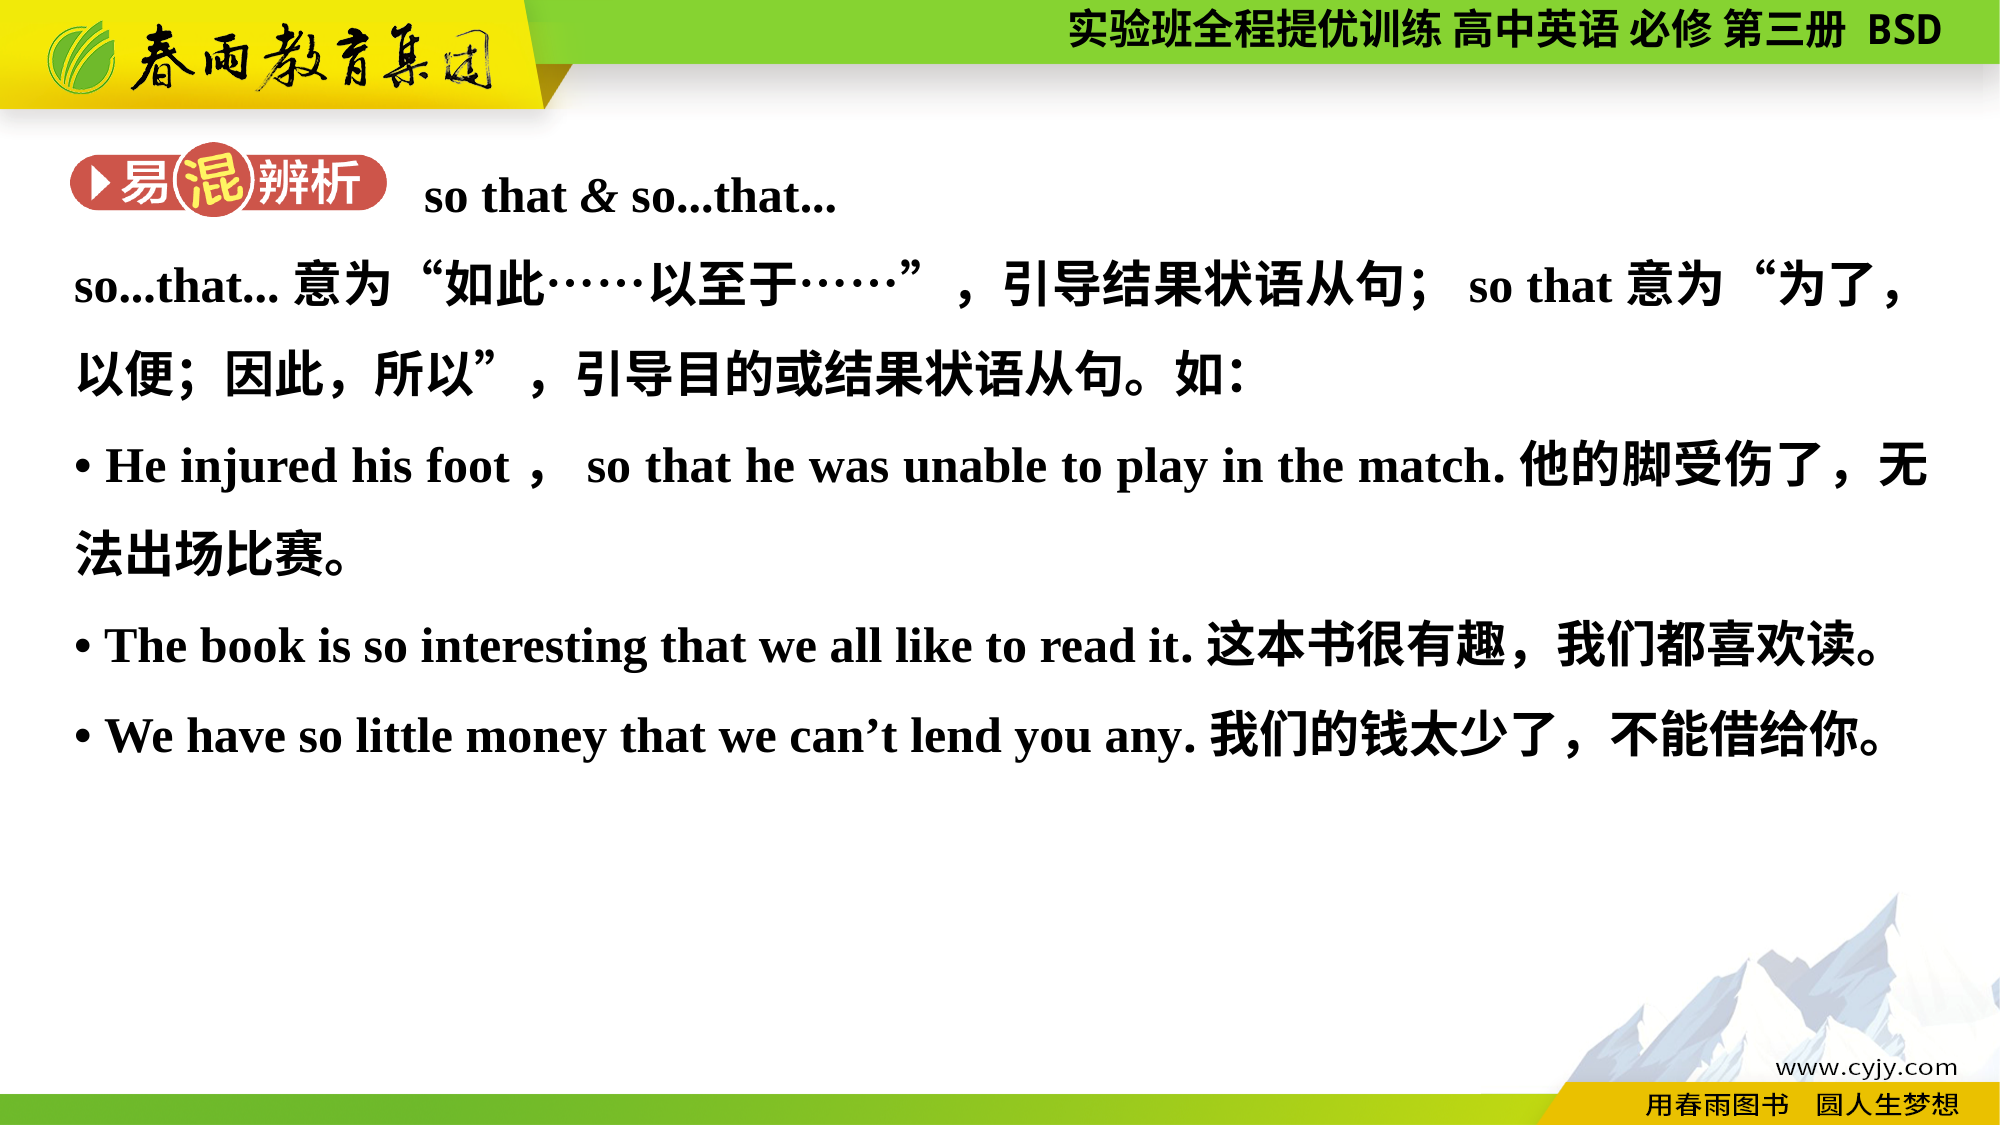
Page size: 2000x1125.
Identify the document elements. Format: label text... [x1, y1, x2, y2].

list so that & so...that... so...that...意为“如此……以至于……”，引导结果状语从句；so that意为“为了，以便；因此，所以”，引导目的或结果状语从句。如： • He injured his foot，so that he was unable to play in the match.他的脚受伤了，无法出场比赛。 • The book is so interesting that we all like to read it.这本书很有趣，我们都喜欢读。 • We have so little money that we can’t lend you any.我们的钱太少了，不能借给你。 [59, 125, 1944, 766]
picture [0, 0, 2000, 1125]
